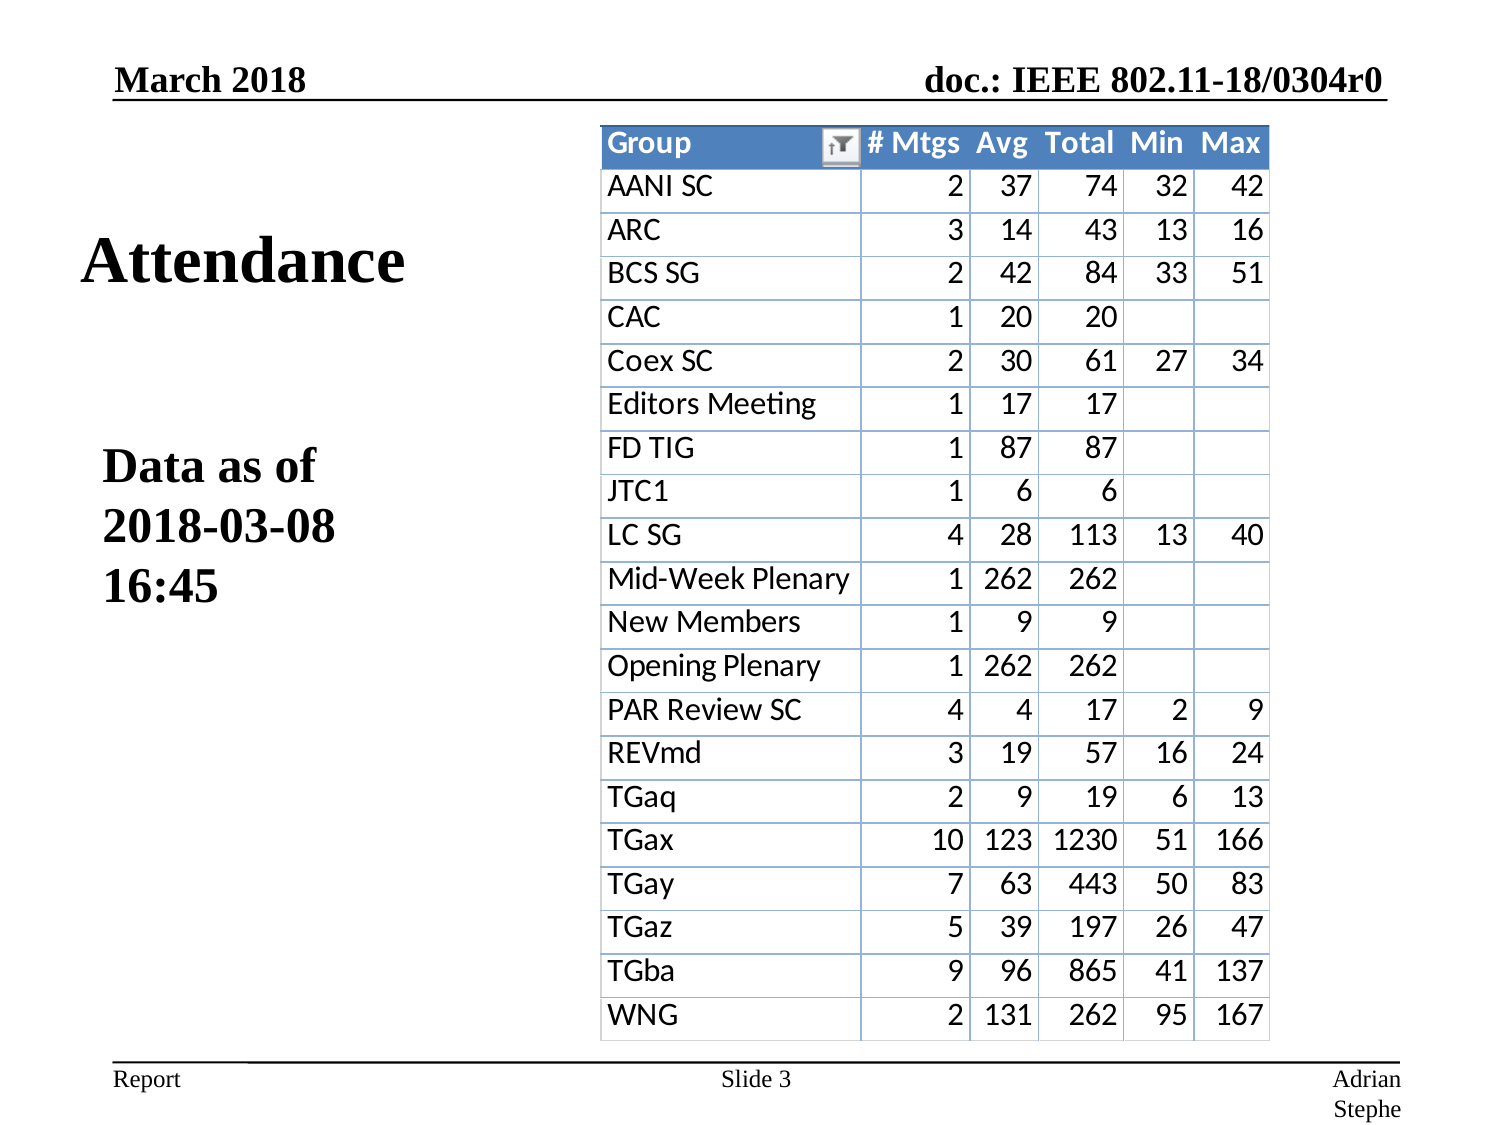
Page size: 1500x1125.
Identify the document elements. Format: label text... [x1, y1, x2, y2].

text_box Data as of 2018-03-08 16:45 [87, 424, 400, 680]
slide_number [114, 54, 374, 101]
slide_number Slide 3 [711, 1061, 801, 1093]
title Attendance [37, 125, 450, 388]
picture [599, 124, 1272, 1043]
footer Adrian Stephens, Intel Corporation [1324, 1061, 1402, 1093]
